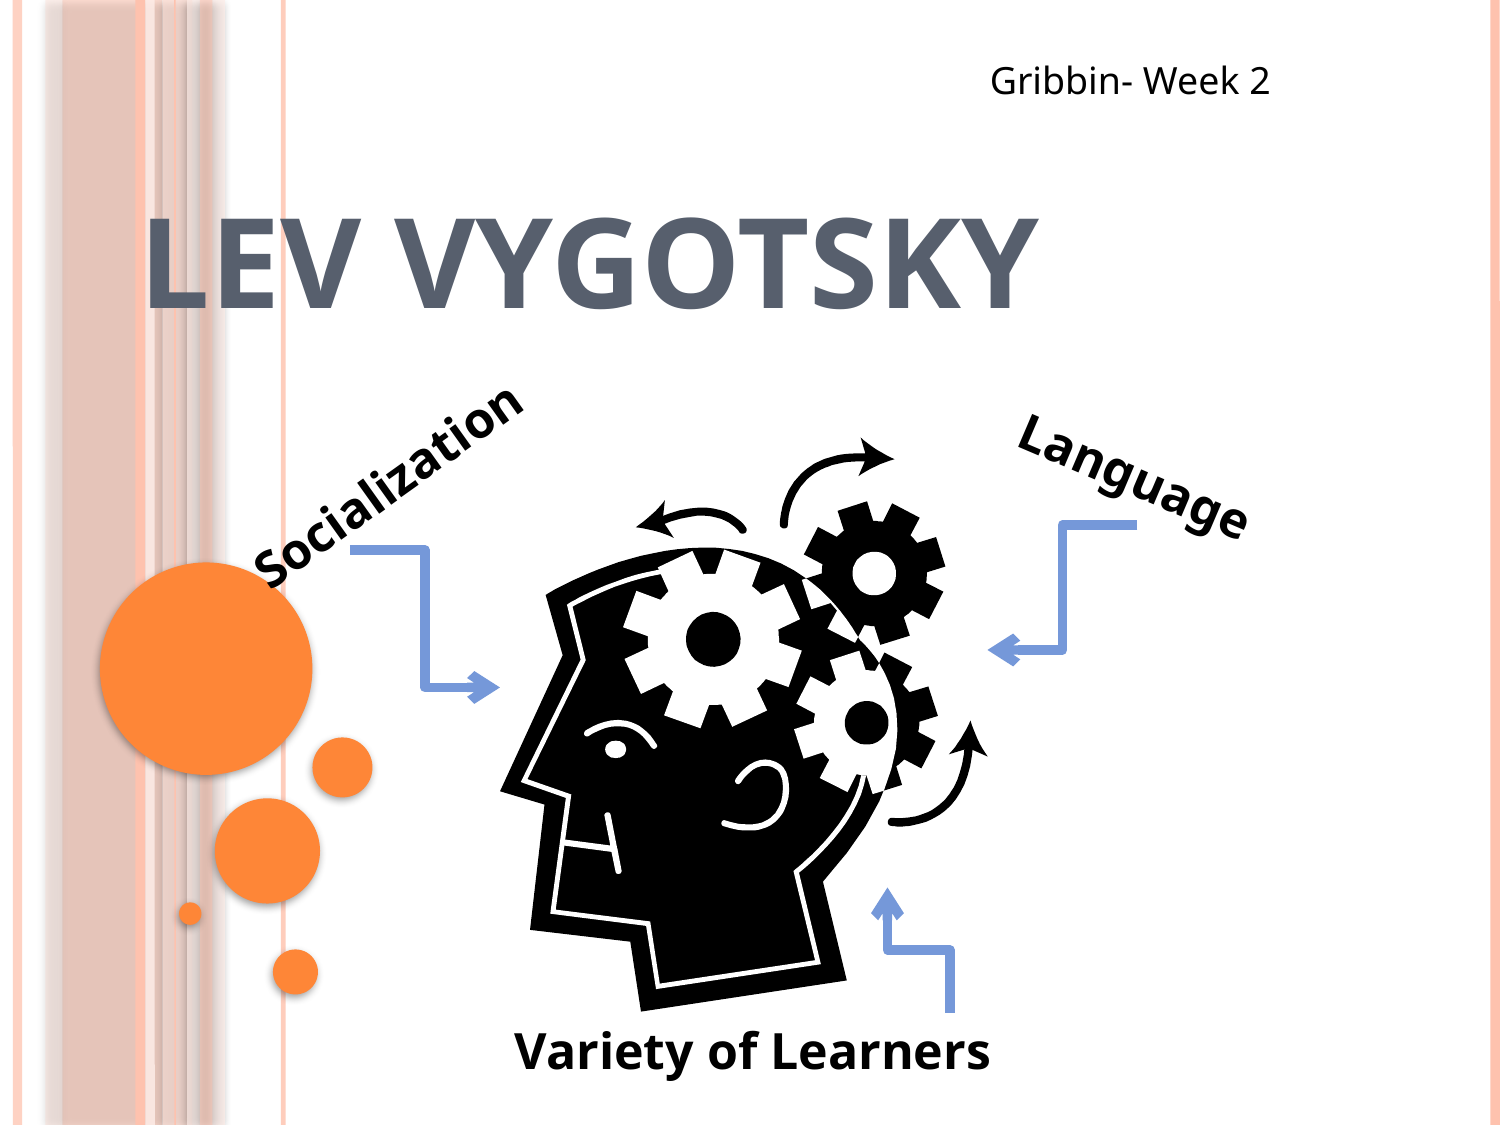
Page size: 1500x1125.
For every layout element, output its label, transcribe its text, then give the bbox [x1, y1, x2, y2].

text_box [986, 524, 1138, 651]
text_box Gribbin- Week 2 [974, 49, 1350, 155]
text_box Language [995, 386, 1308, 577]
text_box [349, 549, 501, 688]
text_box Variety of Learners [499, 1012, 1188, 1088]
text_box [855, 918, 982, 982]
picture [499, 436, 989, 1013]
text_box Socialization [224, 337, 571, 614]
title Lev Vygotsky [125, 99, 1400, 342]
